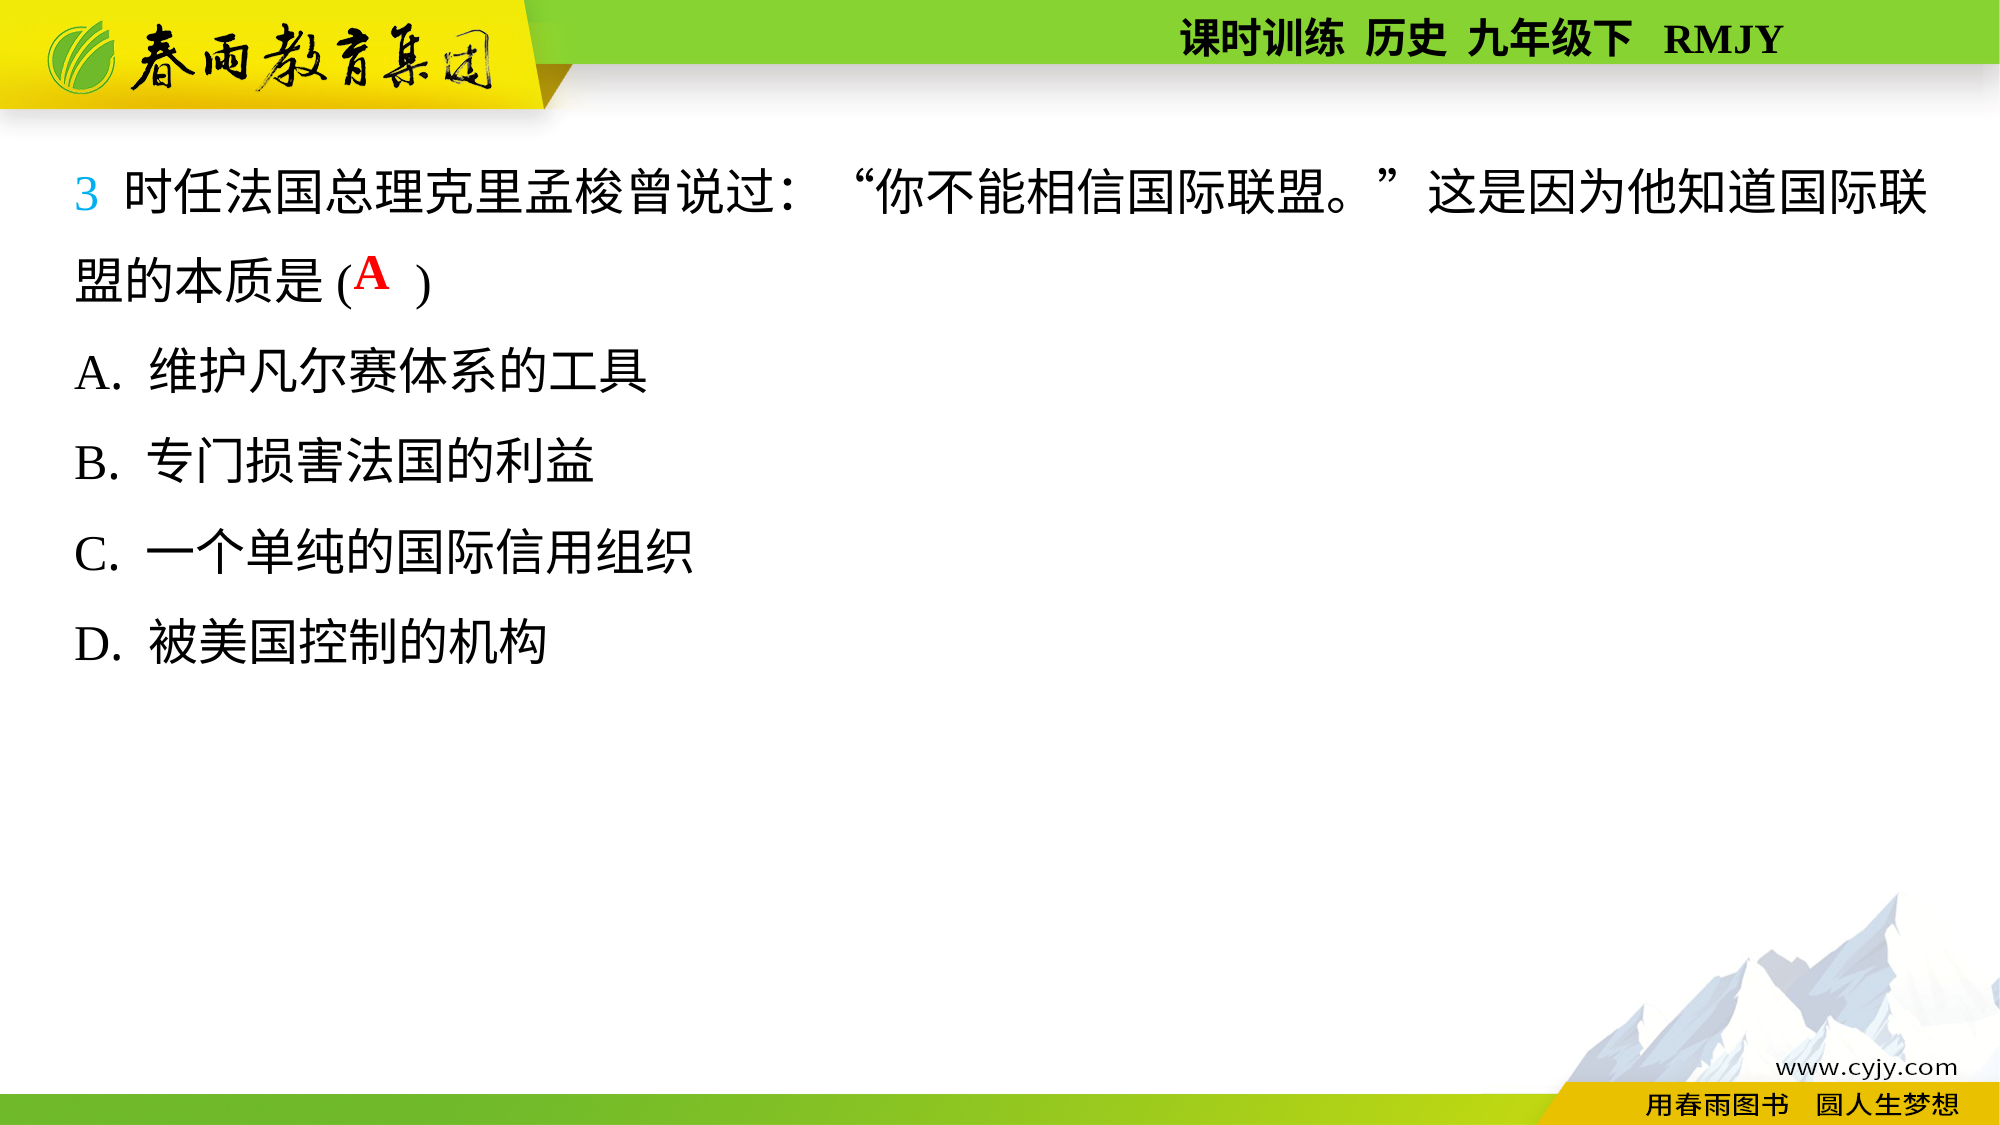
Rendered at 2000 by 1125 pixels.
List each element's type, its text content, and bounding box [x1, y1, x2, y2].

picture [0, 0, 2000, 1125]
list 3 时任法国总理克里孟梭曾说过：“你不能相信国际联盟。”这是因为他知道国际联盟的本质是( ) A. 维护凡尔赛体系的工具 B. 专门损害法国的利益 C. 一个单纯的国际信用组织 D. 被美国控制的机构 [59, 122, 1944, 672]
text_box A [338, 231, 405, 307]
